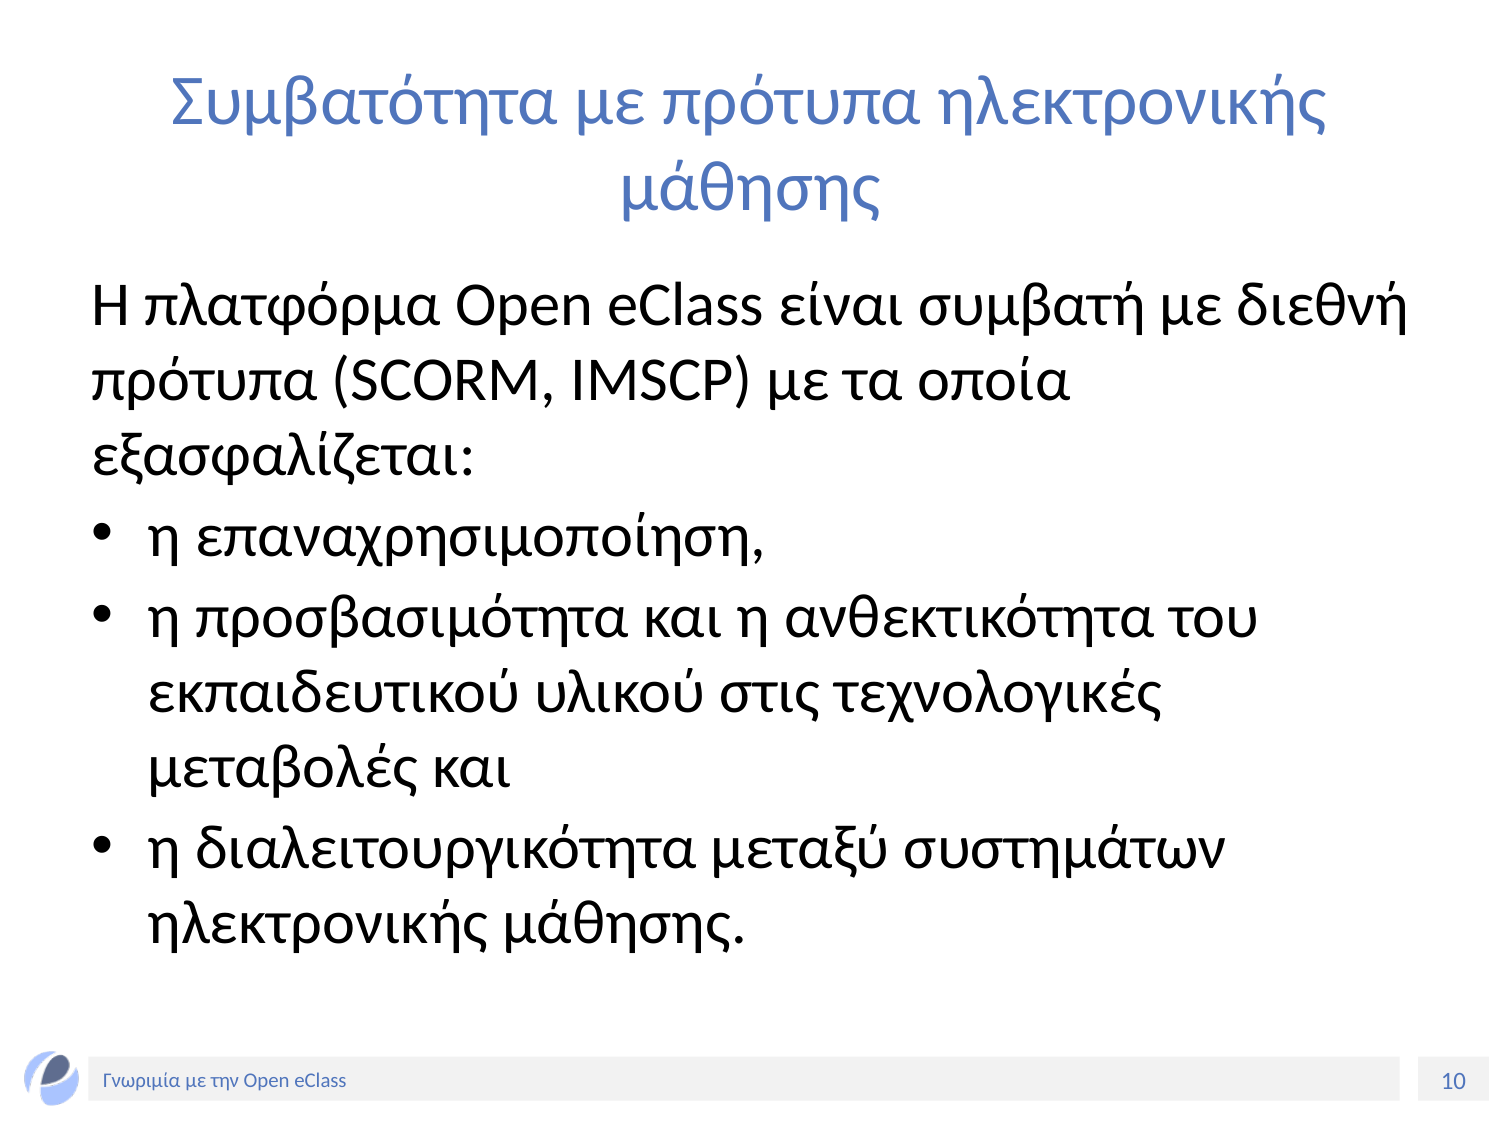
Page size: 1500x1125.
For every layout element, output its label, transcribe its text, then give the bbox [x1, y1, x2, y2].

title Συμβατότητα με πρότυπα ηλεκτρονικής μάθησης [75, 45, 1425, 233]
list H πλατφόρμα Open eClass είναι συμβατή με διεθνή πρότυπα (SCORM, IMSCP) με τα οποία εξασφαλίζεται: η επαναχρησιμοποίηση, η προσβασιμότητα και η ανθεκτικότητα του εκπαιδευτικού υλικού στις τεχνολογικές μεταβολές και η διαλειτουργικότητα μεταξύ συστημάτων ηλεκτρονικής μάθησης. [76, 255, 1427, 998]
